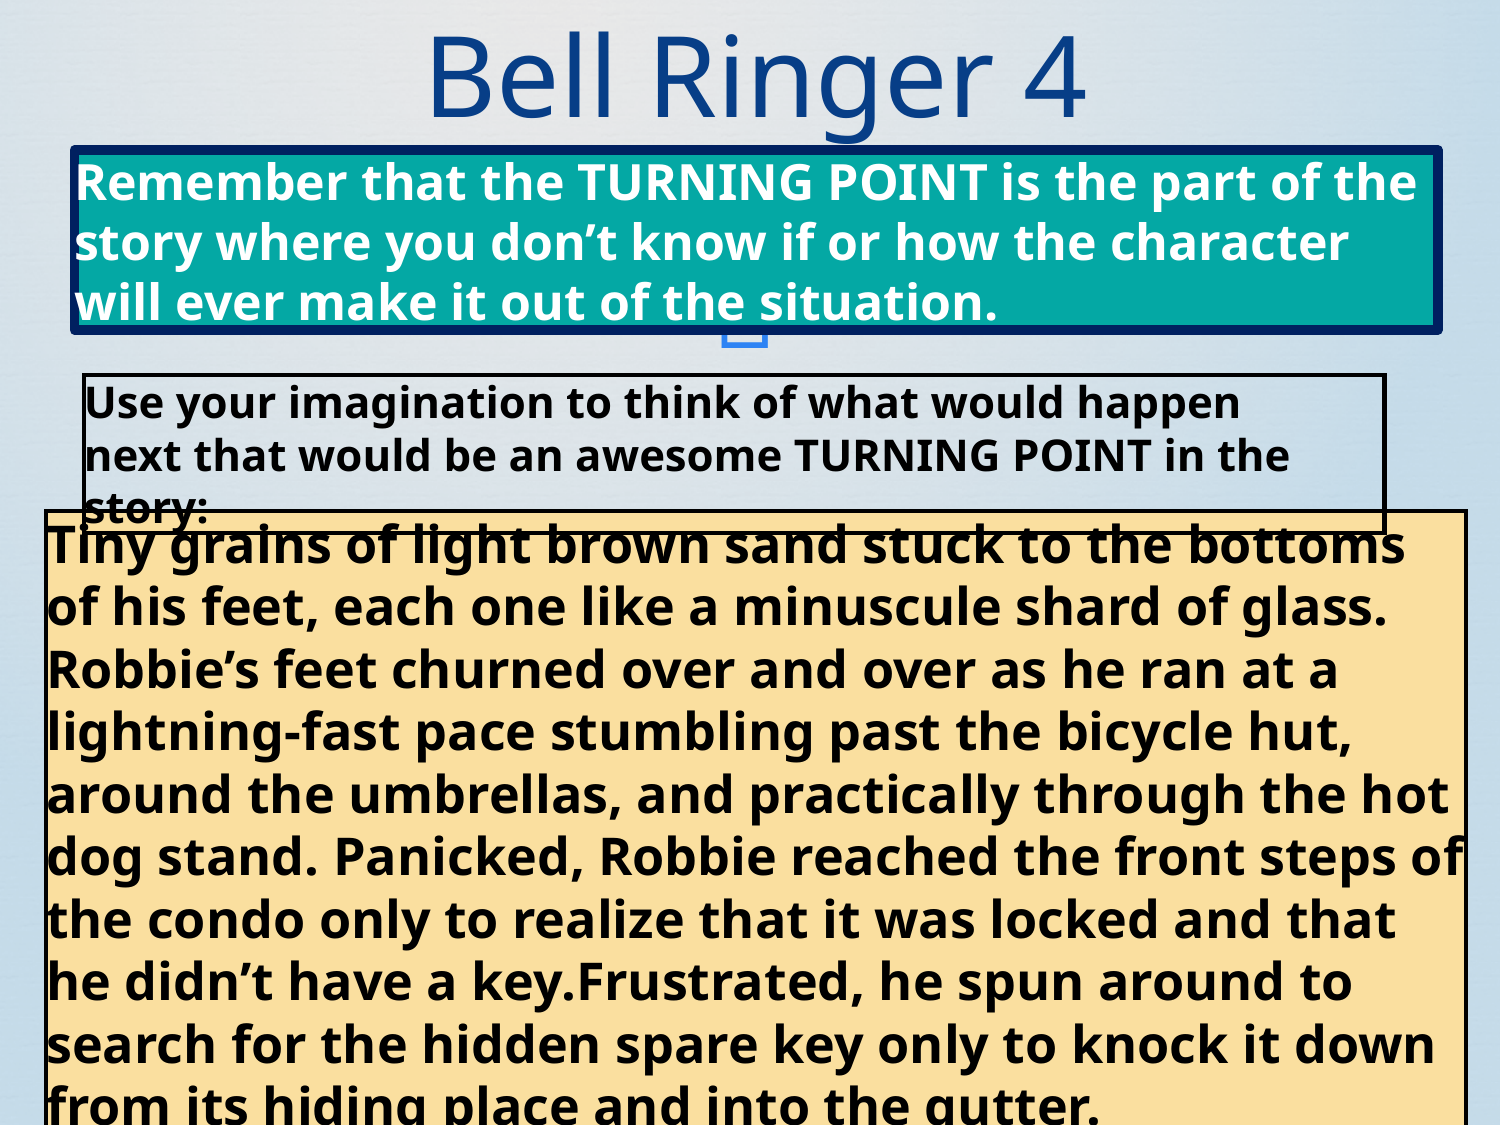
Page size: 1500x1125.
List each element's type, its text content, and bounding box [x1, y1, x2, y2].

text_box Tiny grains of light brown sand stuck to the bottoms of his feet, each one like a minuscule shard of glass. Robbie’s feet churned over and over as he ran at a lightning-fast pace stumbling past the bicycle hut, around the umbrellas, and practically through the hot dog stand. Panicked, Robbie reached the front steps of the condo only to realize that it was locked and that he didn’t have a key.Frustrated, he spun around to search for the hidden spare key only to knock it down from its hiding place and into the gutter. [46, 511, 1467, 1125]
title Bell Ringer 4 [119, 0, 1393, 149]
text_box Use your imagination to think of what would happen next that would be an awesome TURNING POINT in the story: [83, 375, 1385, 533]
text_box Remember that the TURNING POINT is the part of the story where you don’t know if or how the character will ever make it out of the situation. [74, 149, 1438, 330]
